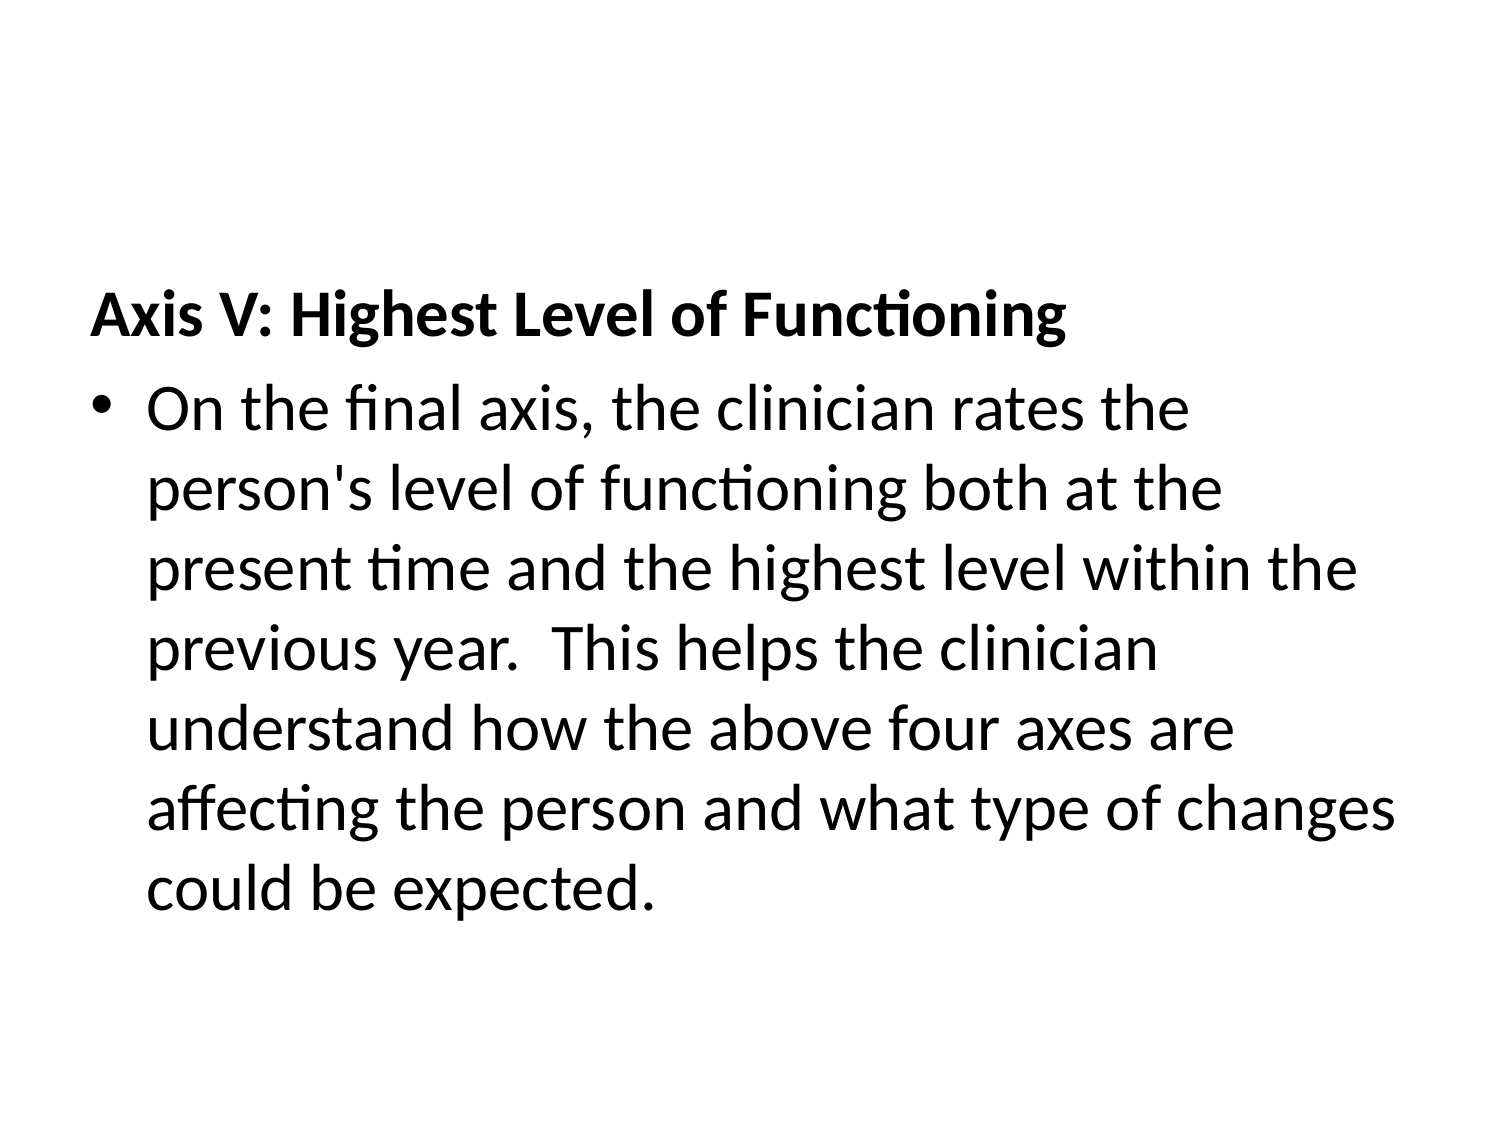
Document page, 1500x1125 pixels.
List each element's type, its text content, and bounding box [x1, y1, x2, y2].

list Axis V: Highest Level of Functioning On the final axis, the clinician rates the person's level of functioning both at the present time and the highest level within the previous year. This helps the clinician understand how the above four axes are affecting the person and what type of changes could be expected. [75, 262, 1425, 1005]
